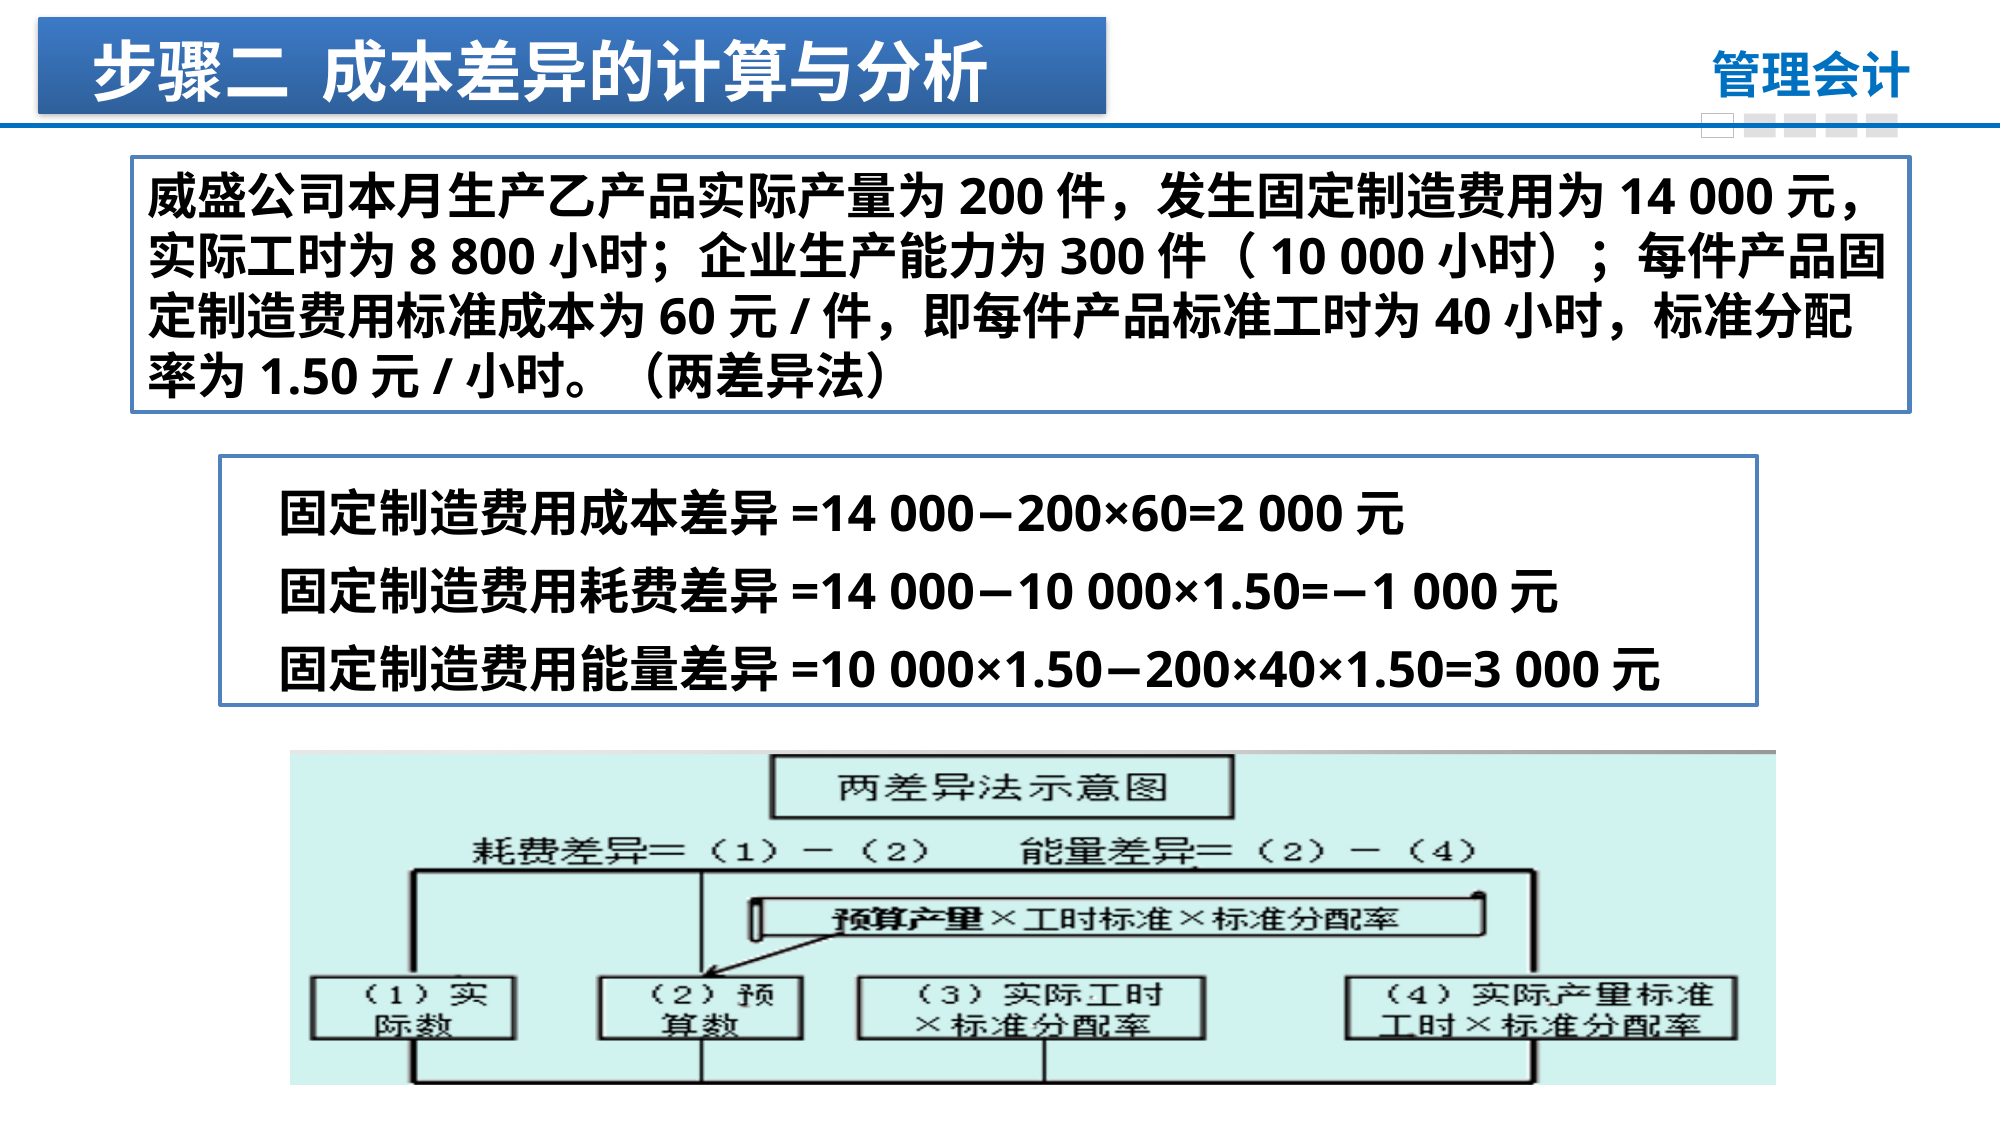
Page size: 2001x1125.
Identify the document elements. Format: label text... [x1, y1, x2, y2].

picture [290, 749, 1776, 1085]
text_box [38, 17, 1107, 119]
text_box 威盛公司本月生产乙产品实际产量为200件，发生固定制造费用为14 000元，实际工时为8 800小时；企业生产能力为300件（10 000小时）；每件产品固定制造费用标准成本为60元/件，即每件产品标准工时为40小时，标准分配率为1.50元/小时。（两差异法） [130, 155, 1912, 414]
text_box 固定制造费用成本差异=14 000−200×60=2 000元 固定制造费用耗费差异=14 000−10 000×1.50=−1 000元 固定制造费用能量差异=10 000×1.50−200×40×1.50=3 000元 [218, 454, 1759, 707]
